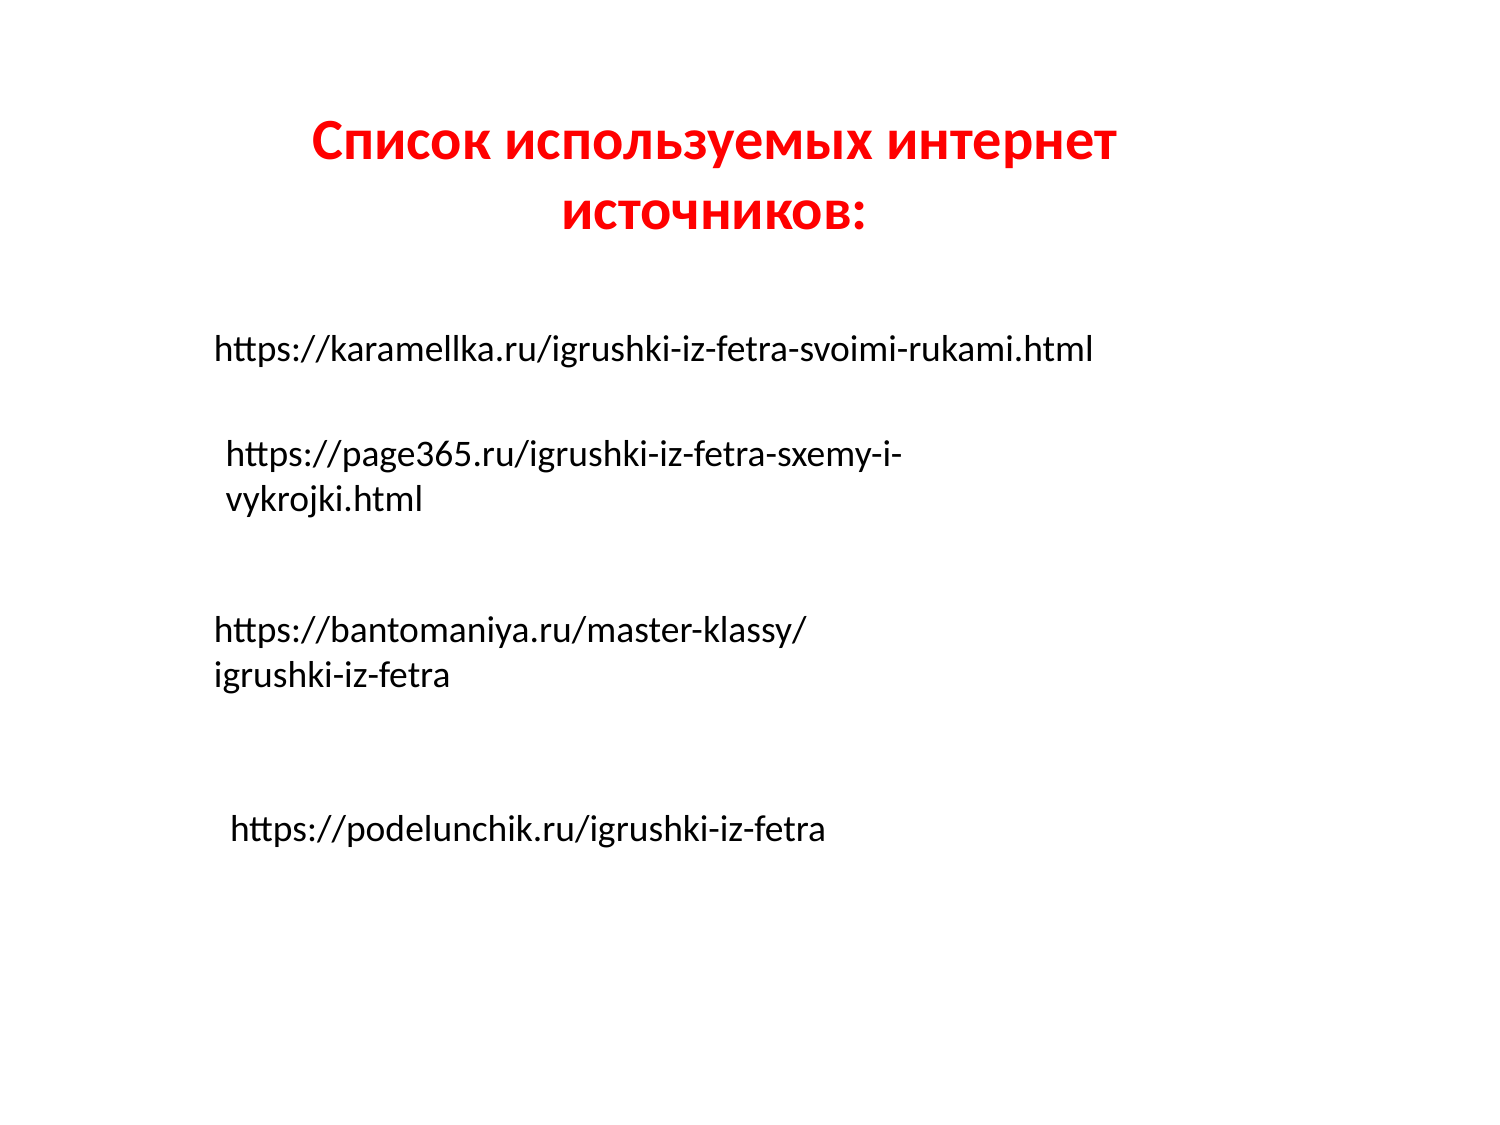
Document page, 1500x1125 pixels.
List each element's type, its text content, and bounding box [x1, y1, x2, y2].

text_box https://bantomaniya.ru/master-klassy/igrushki-iz-fetra [199, 597, 950, 703]
text_box Список используемых интернет источников: [140, 93, 1289, 249]
text_box https://podelunchik.ru/igrushki-iz-fetra [215, 796, 842, 857]
text_box https://page365.ru/igrushki-iz-fetra-sxemy-i-vykrojki.html [210, 421, 961, 527]
text_box https://karamellka.ru/igrushki-iz-fetra-svoimi-rukami.html [199, 316, 1196, 377]
